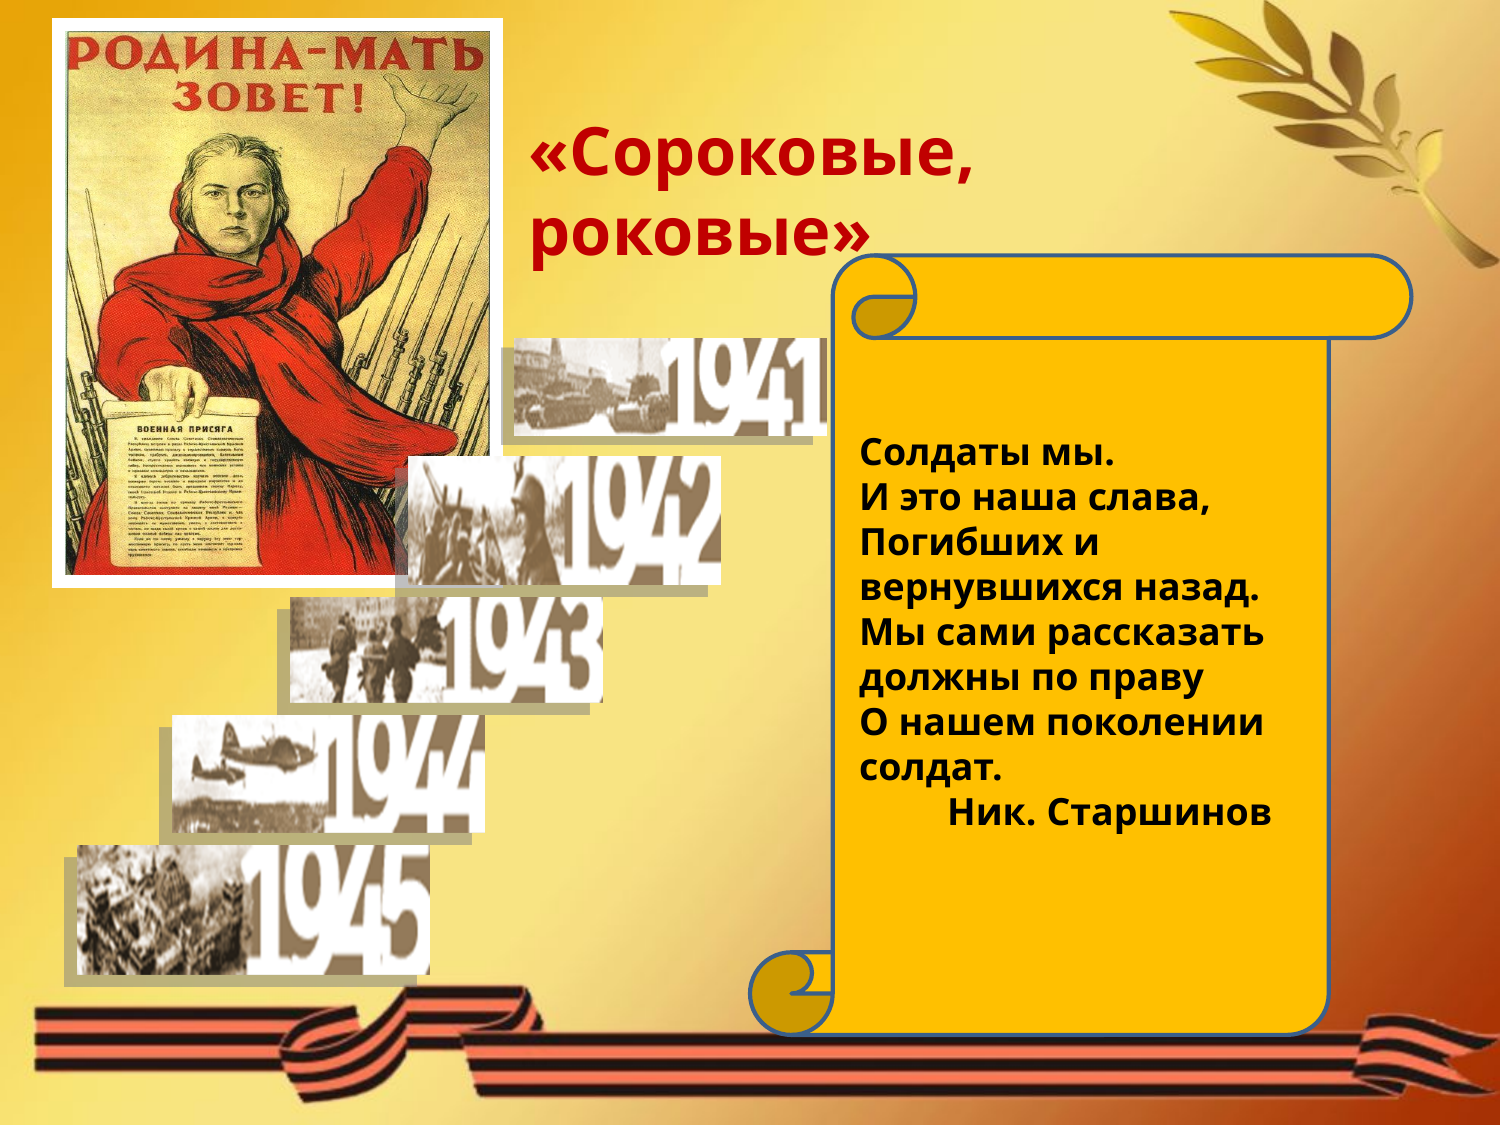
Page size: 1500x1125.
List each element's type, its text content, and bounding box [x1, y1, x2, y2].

text_box «Сороковые, роковые» [513, 101, 1341, 277]
picture [0, 0, 1500, 1125]
text_box Солдаты мы. И это наша слава, Погибших и вернувшихся назад. Мы сами рассказать должны по праву О нашем поколении солдат. Ник. Старшинов [844, 420, 1317, 841]
text_box [747, 253, 1414, 1038]
